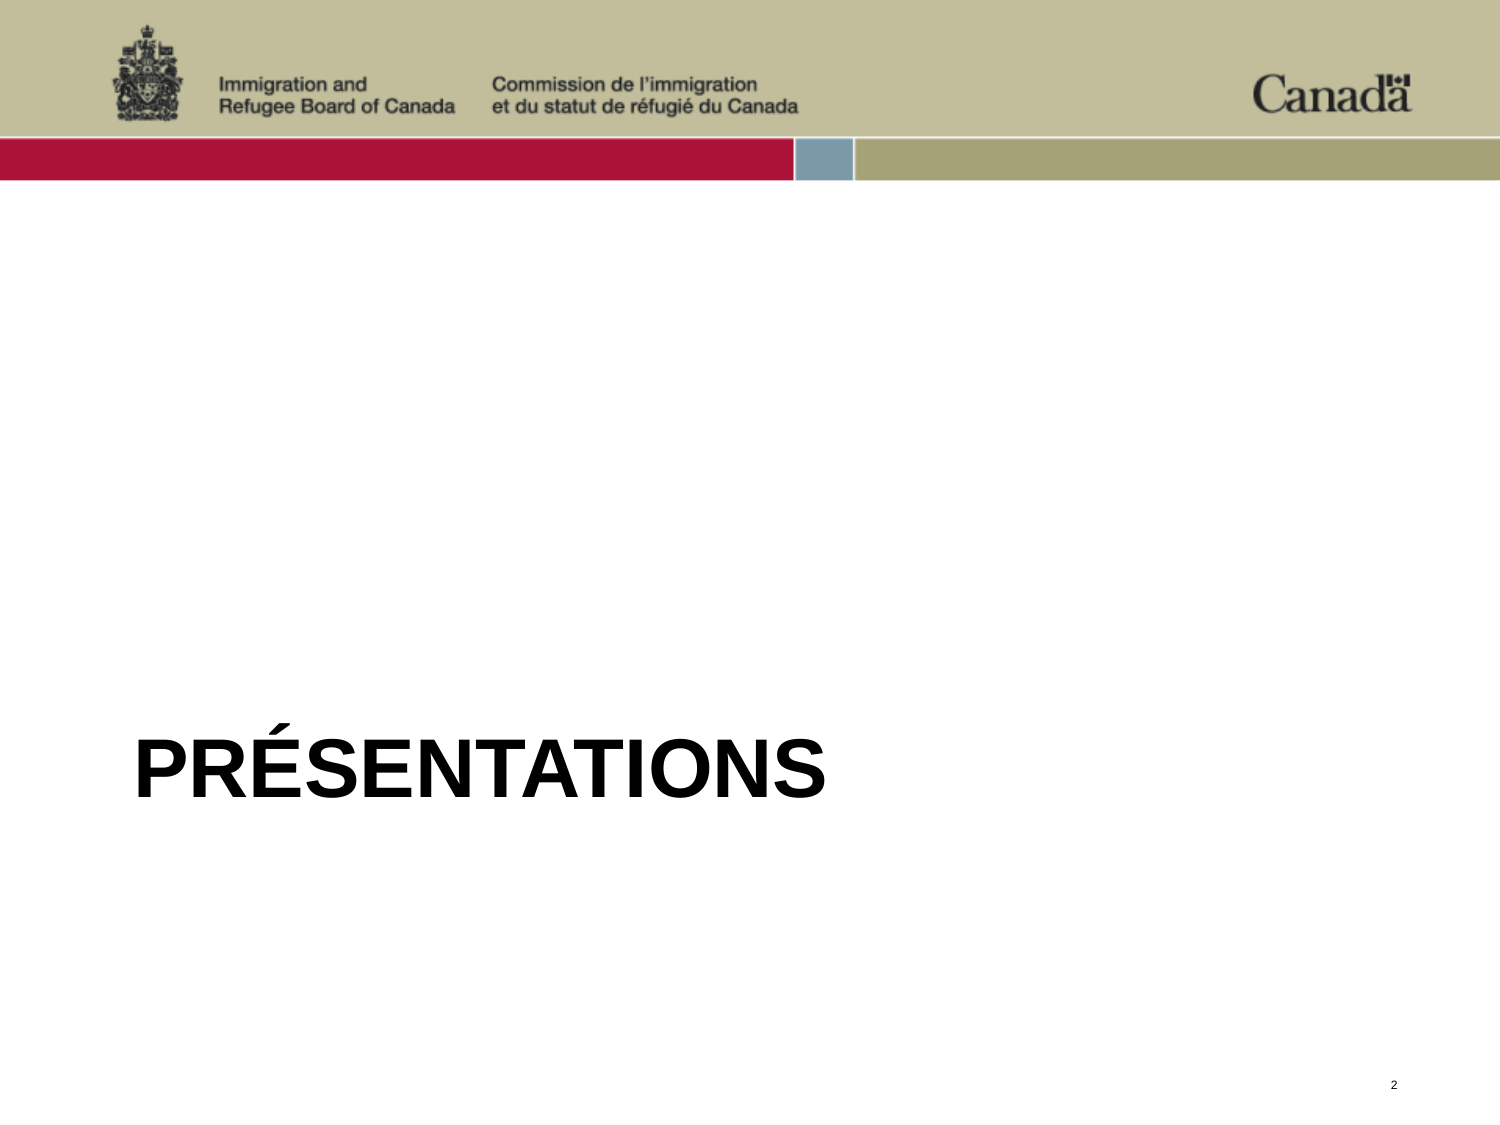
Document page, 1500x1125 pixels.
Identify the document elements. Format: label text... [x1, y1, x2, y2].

slide_number 2 [1099, 1024, 1413, 1101]
picture [0, 0, 1500, 1125]
title Présentations [118, 722, 1394, 947]
